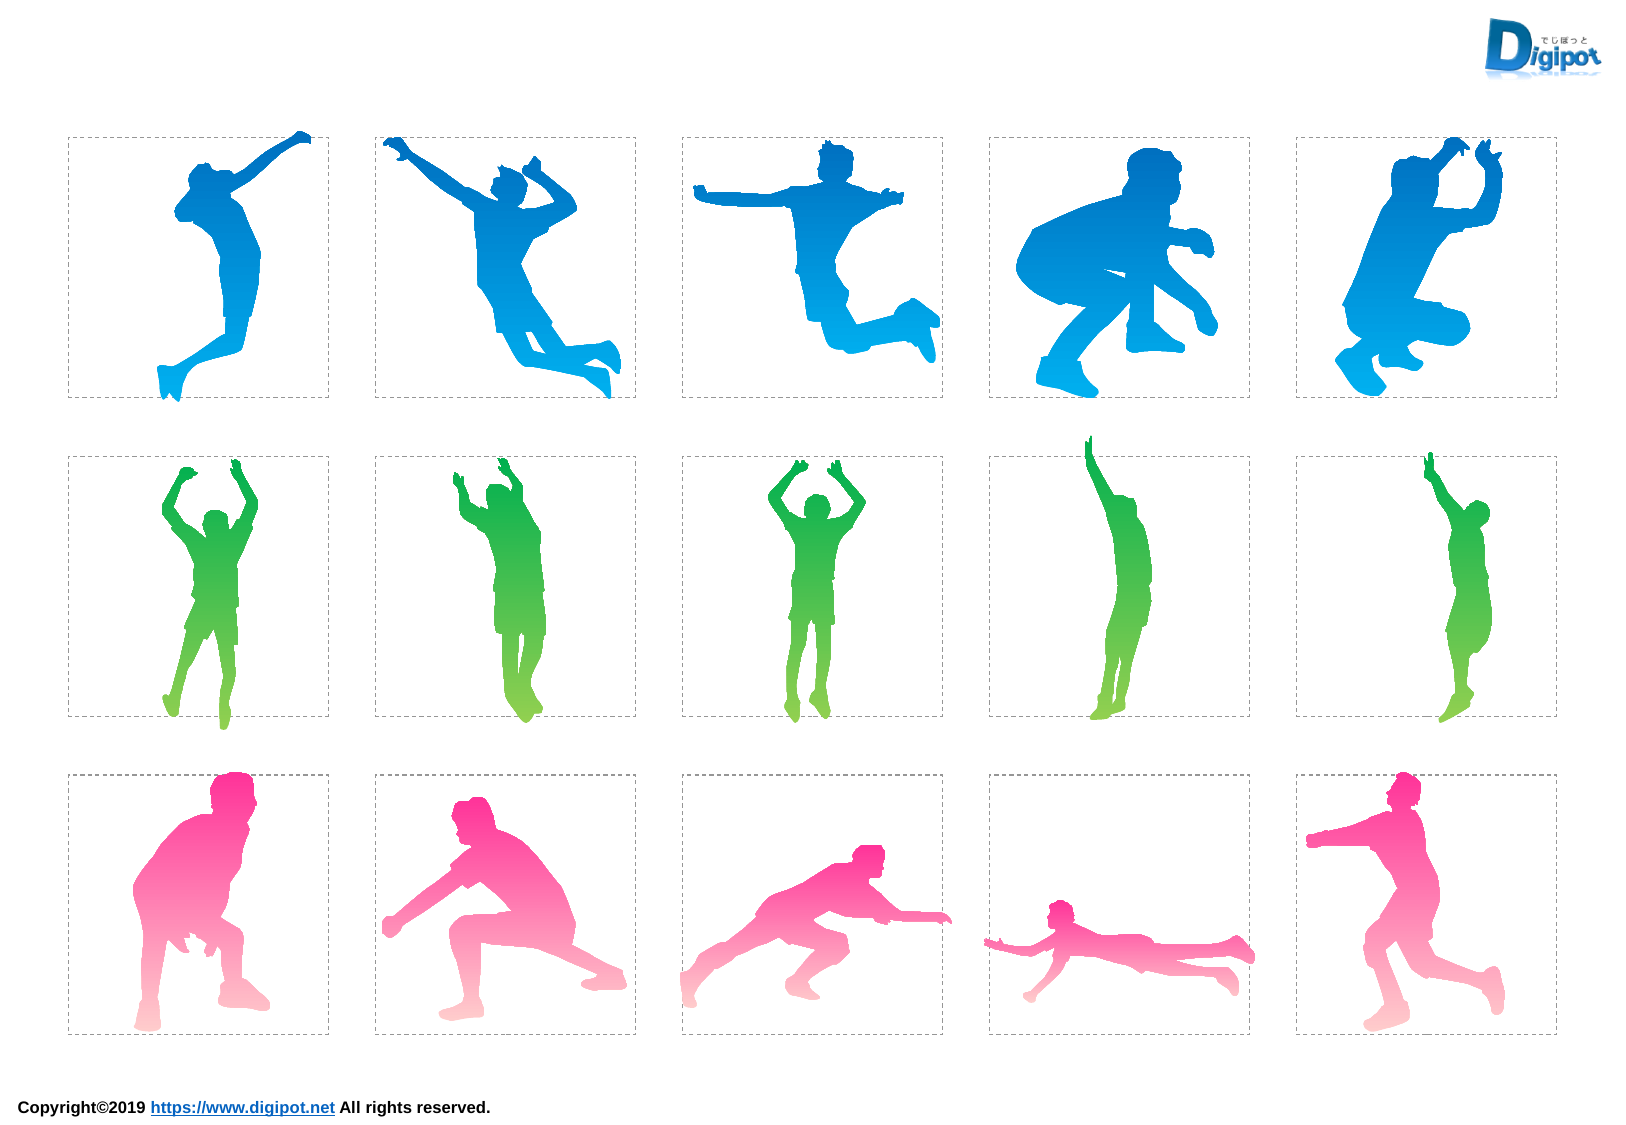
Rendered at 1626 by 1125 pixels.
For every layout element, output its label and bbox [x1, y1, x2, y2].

text_box [1335, 137, 1503, 397]
text_box [680, 844, 952, 1009]
text_box [983, 900, 1256, 1003]
text_box [453, 457, 547, 723]
text_box [381, 797, 628, 1022]
text_box [161, 459, 259, 730]
text_box [693, 140, 941, 364]
text_box [768, 459, 866, 723]
text_box [1084, 435, 1152, 721]
text_box [133, 772, 271, 1032]
text_box [1016, 147, 1218, 399]
text_box [1305, 772, 1506, 1032]
text_box [383, 137, 622, 400]
picture [1485, 18, 1602, 82]
text_box [157, 131, 312, 402]
text_box [1423, 451, 1493, 723]
